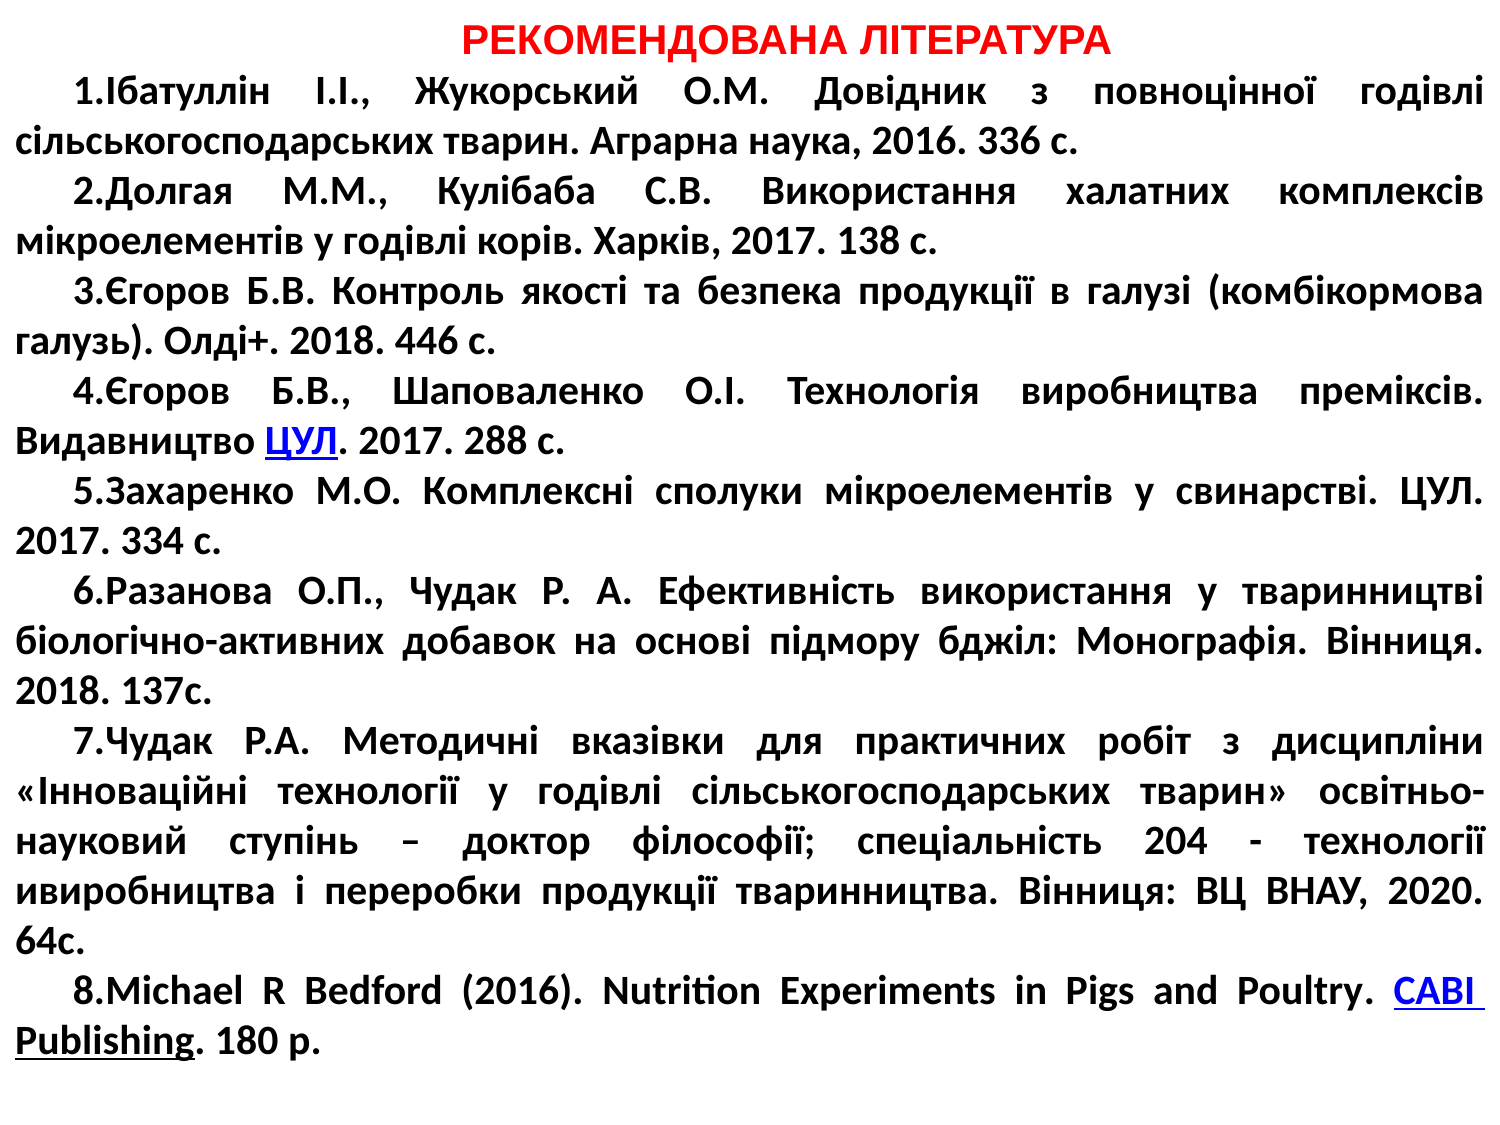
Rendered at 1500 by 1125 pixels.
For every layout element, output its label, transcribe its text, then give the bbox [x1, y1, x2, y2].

text_box РЕКОМЕНДОВАНА ЛІТЕРАТУРА Ібатуллін І.І., Жукорський О.М. Довідник з повноцінної годівлі сільськогосподарських тварин. Аграрна наука, 2016. 336 с. Долгая М.М., Кулібаба С.В. Використання халатних комплексів мікроелементів у годівлі корів. Харків, 2017. 138 с. Єгоров Б.В. Контроль якості та безпека продукції в галузі (комбікормова галузь). Олді+. 2018. 446 с. Єгоров Б.В., Шаповаленко О.І. Технологія виробництва преміксів. Видавництво ЦУЛ. 2017. 288 с. Захаренко М.О. Комплексні сполуки мікроелементів у свинарстві. ЦУЛ. 2017. 334 с. Разанова О.П., Чудак Р. А. Ефективність використання у тваринництві біологічно-активних добавок на основі підмору бджіл: Монографія. Вінниця. 2018. 137с. Чудак Р.А. Методичні вказівки для практичних робіт з дисципліни «Інноваційні технології у годівлі сільськогосподарських тварин» освітньо-науковий ступінь – доктор філософії; спеціальність 204 - технології ивиробництва і переробки продукції тваринництва. Вінниця: ВЦ ВНАУ, 2020. 64с. Michael R Bedford (2016). Nutrition Experiments in Pigs and Poultry. CABI Publishing. 180 р. [0, 5, 1500, 1121]
